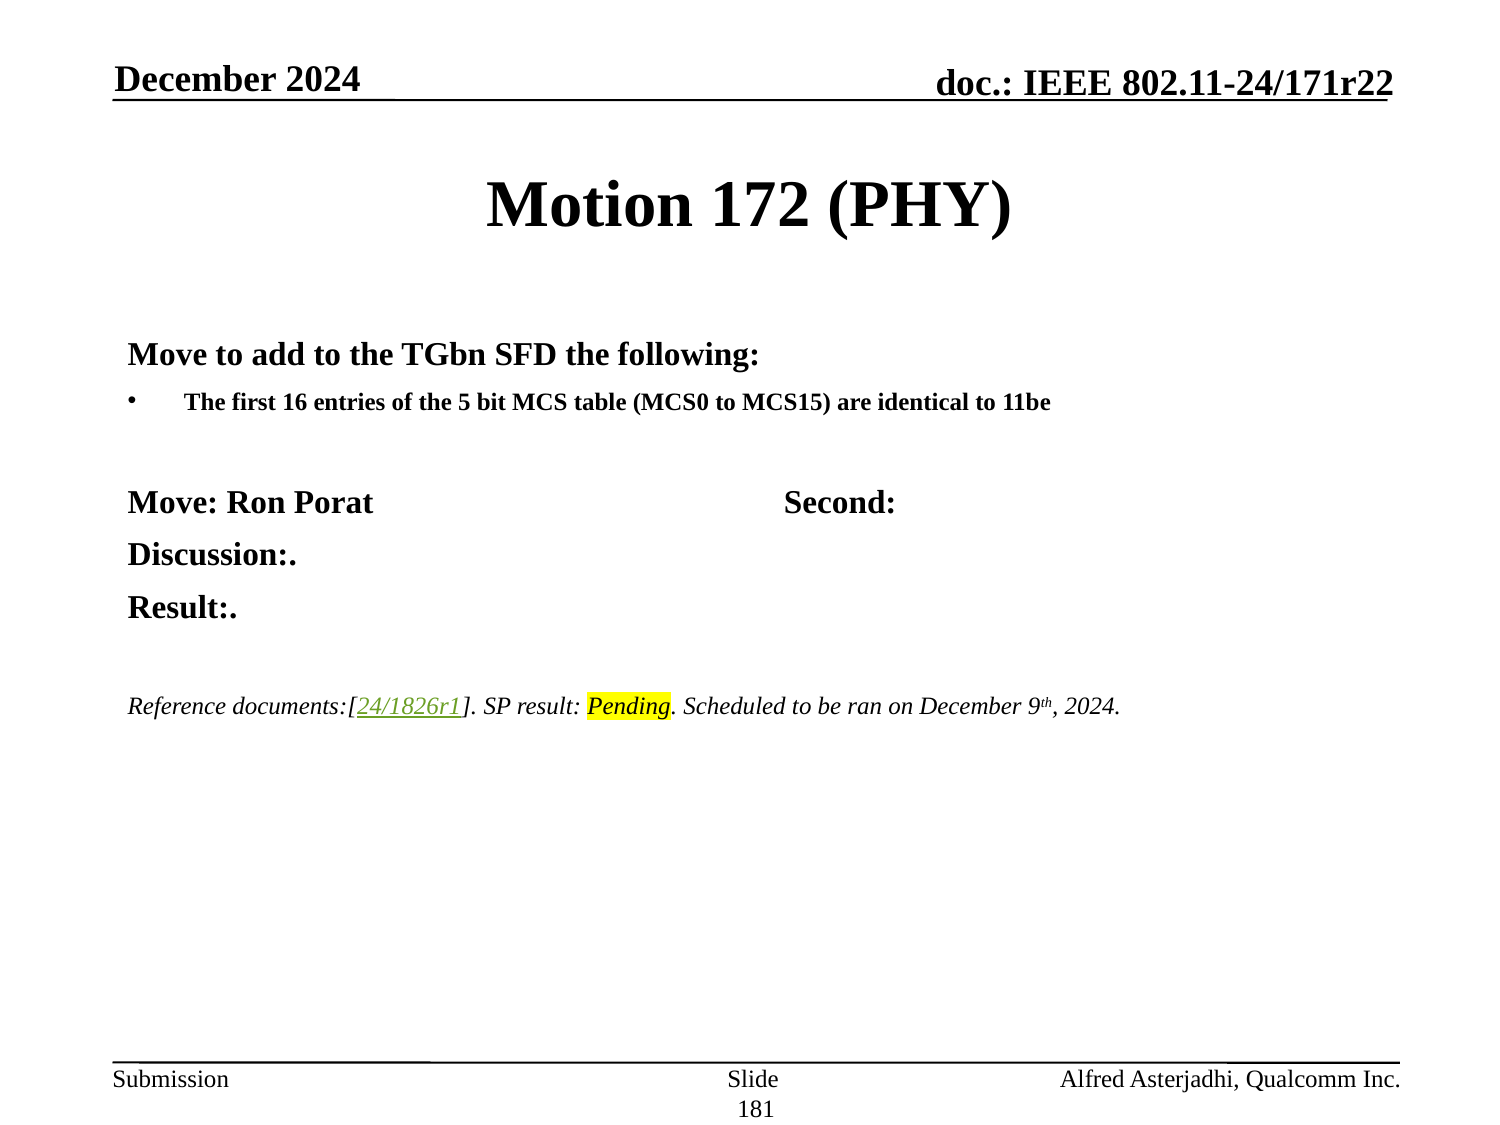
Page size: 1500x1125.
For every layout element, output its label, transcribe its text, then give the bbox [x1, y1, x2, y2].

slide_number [114, 54, 423, 100]
title Motion 172 (PHY) [112, 112, 1388, 288]
list Move to add to the TGbn SFD the following: The first 16 entries of the 5 bit MCS table (MCS0 to MCS15) are identical to 11be Move: Ron Porat Second: Discussion:. Result:. Reference documents:[24/1826r1]. SP result: Pending. Scheduled to be ran on December 9th, 2024. [112, 324, 1388, 1000]
footer Alfred Asterjadhi, Qualcomm Inc. [878, 1061, 1402, 1093]
slide_number Slide 181 [712, 1061, 800, 1123]
